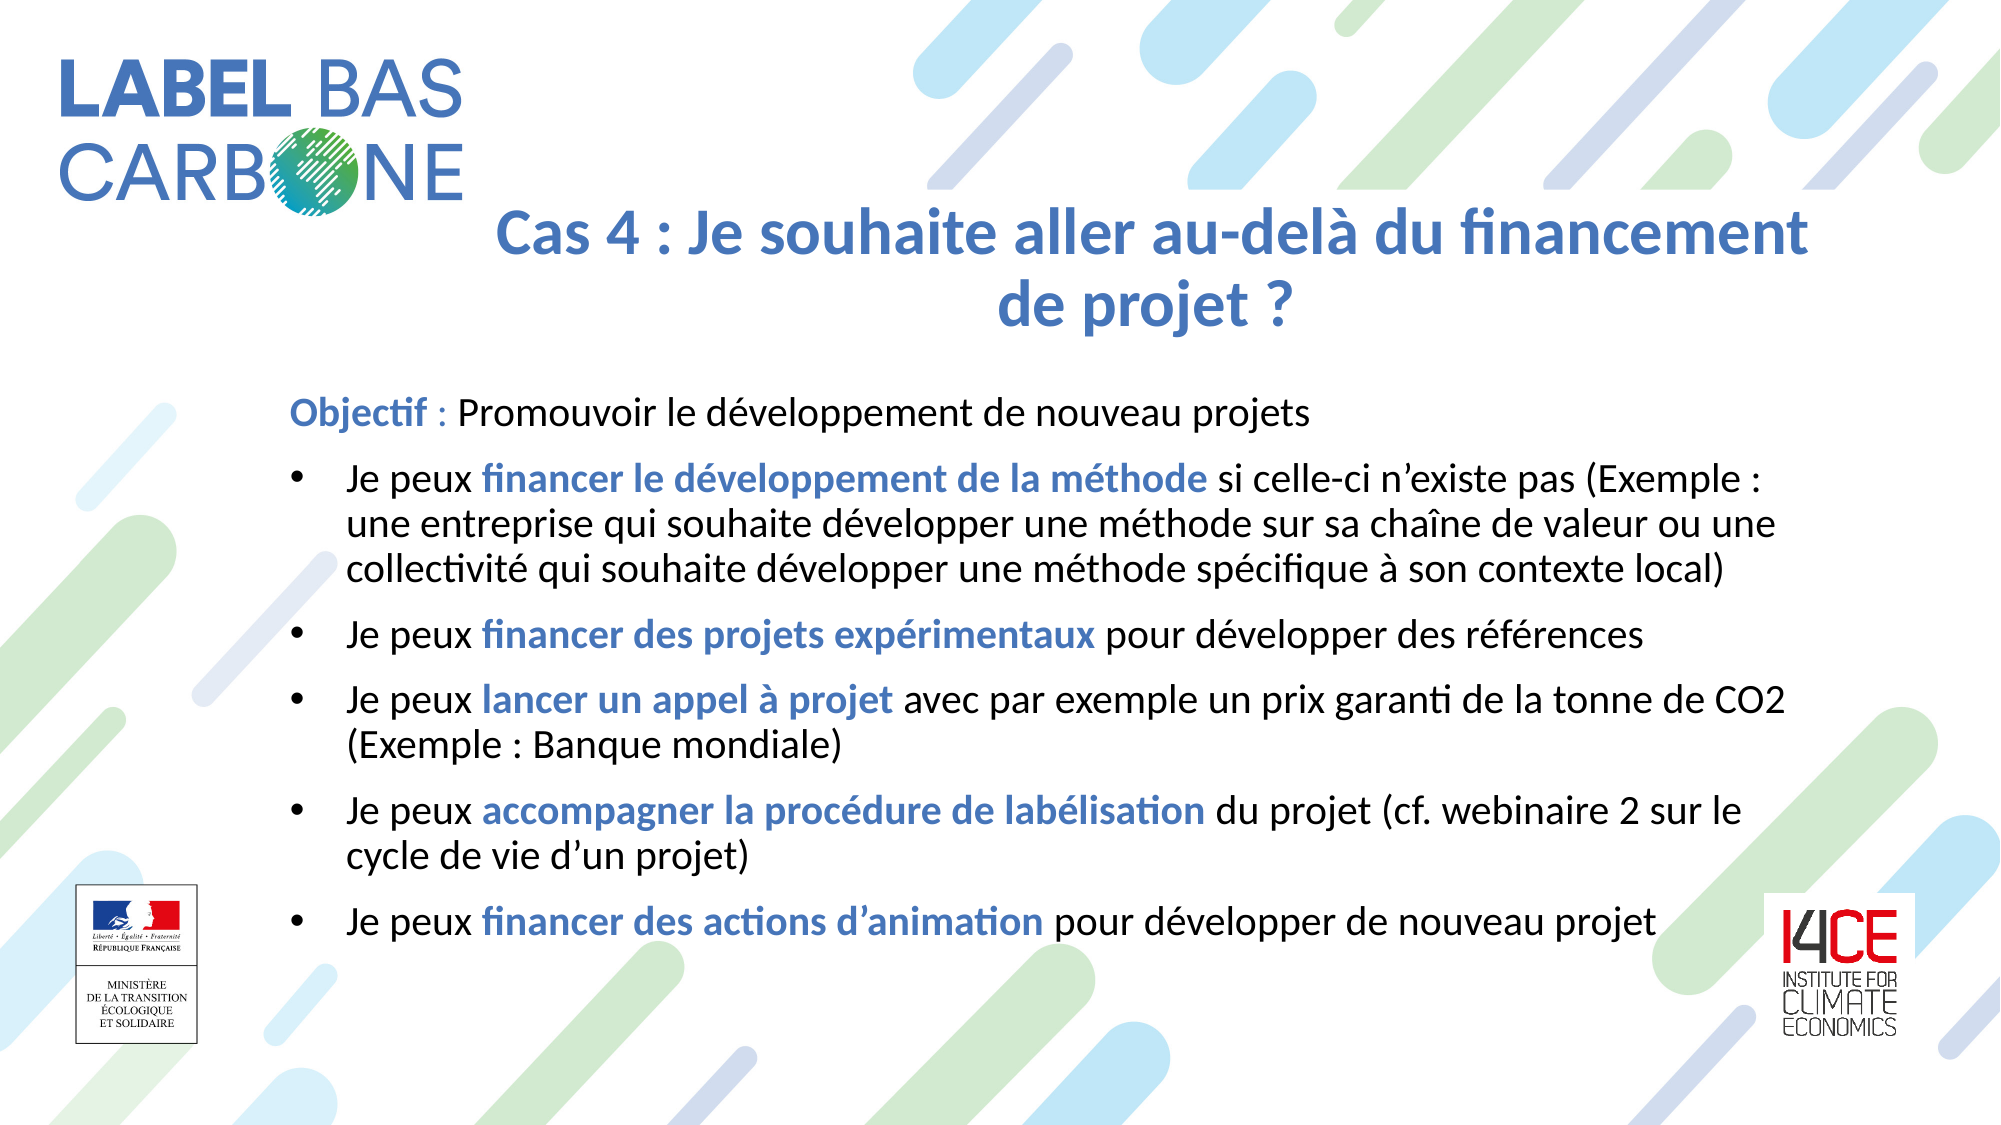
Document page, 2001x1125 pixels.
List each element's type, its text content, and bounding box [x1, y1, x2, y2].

text_box Objectif : Promouvoir le développement de nouveau projets Je peux financer le développement de la méthode si celle-ci n’existe pas (Exemple : une entreprise qui souhaite développer une méthode sur sa chaîne de valeur ou une collectivité qui souhaite développer une méthode spécifique à son contexte local) Je peux financer des projets expérimentaux pour développer des références Je peux lancer un appel à projet avec par exemple un prix garanti de la tonne de CO2 (Exemple : Banque mondiale) Je peux accompagner la procédure de labélisation du projet (cf. webinaire 2 sur le cycle de vie d’un projet) Je peux financer des actions d’animation pour développer de nouveau projet [274, 383, 1839, 1059]
picture [0, 0, 2000, 1125]
text_box Cas 4 : Je souhaite aller au-delà du financement de projet ? [469, 189, 1839, 383]
